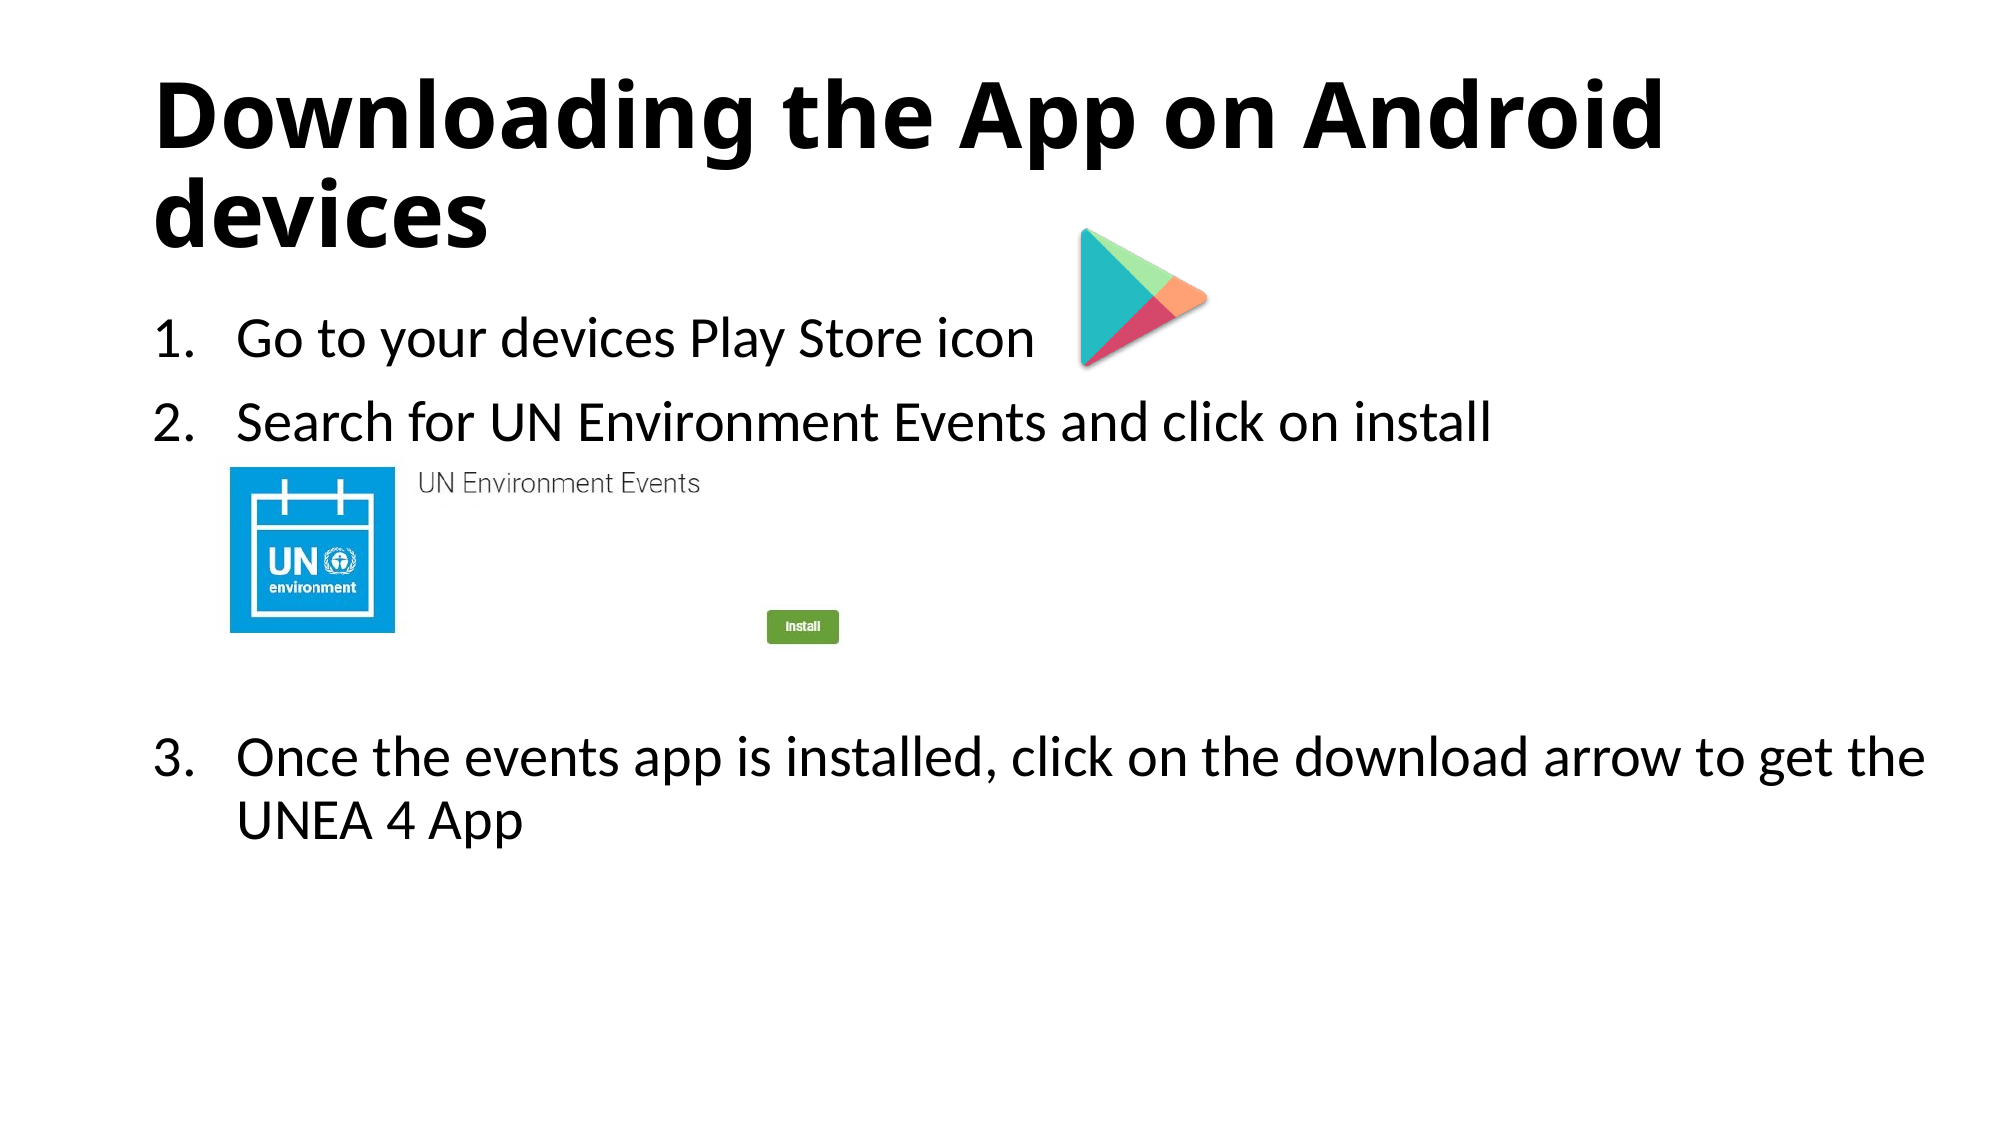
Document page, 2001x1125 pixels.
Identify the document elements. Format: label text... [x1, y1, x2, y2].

picture [216, 457, 857, 657]
title Downloading the App on Android devices [137, 59, 1863, 278]
list Go to your devices Play Store icon Search for UN Environment Events and click on install Once the events app is installed, click on the download arrow to get the UNEA 4 App [137, 299, 1975, 1014]
picture [1062, 218, 1225, 381]
